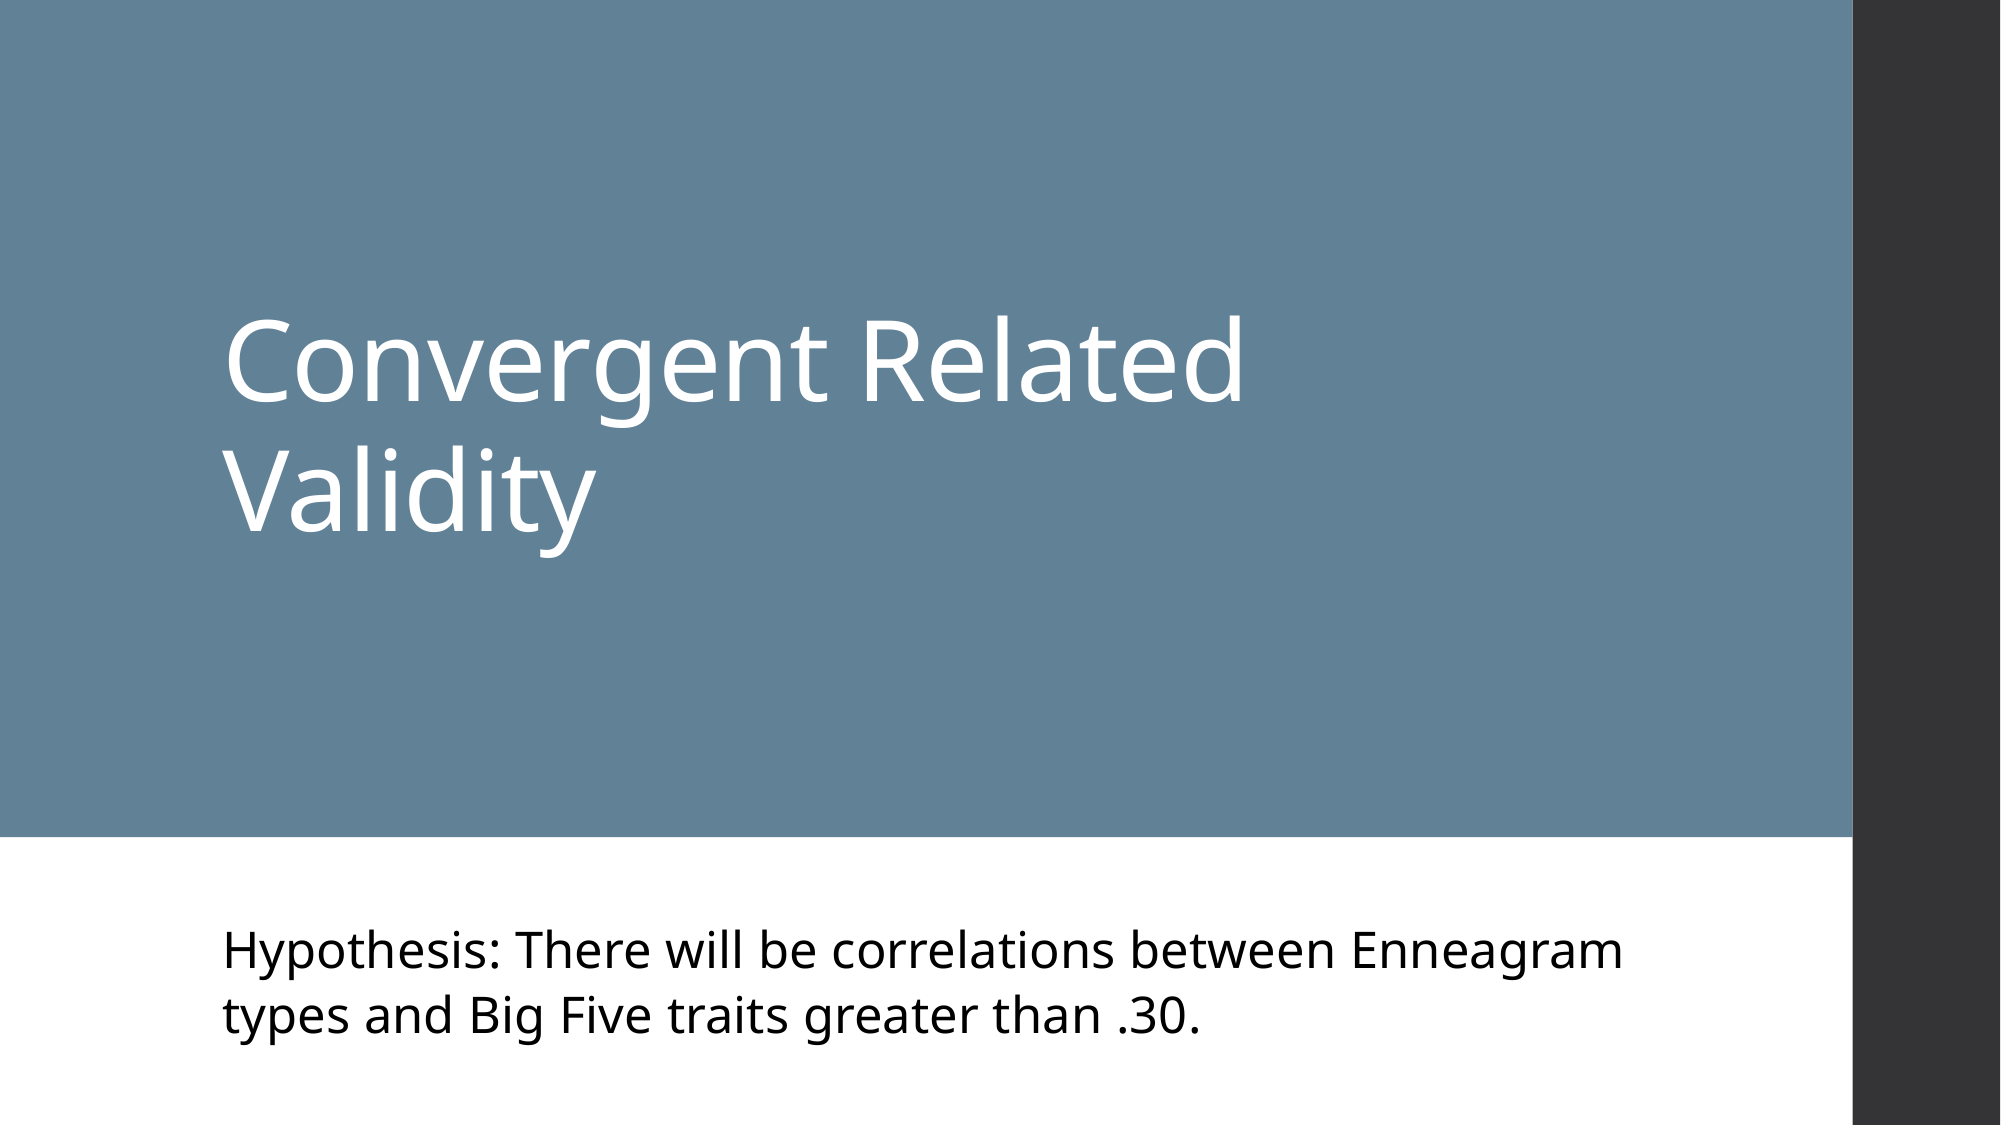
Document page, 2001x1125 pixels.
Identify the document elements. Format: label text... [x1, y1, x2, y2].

list Hypothesis: There will be correlations between Enneagram types and Big Five traits greater than .30. [206, 907, 1752, 1055]
title Convergent Related Validity [206, 60, 1563, 794]
text_box [0, 0, 1854, 836]
text_box [0, 836, 1854, 1125]
